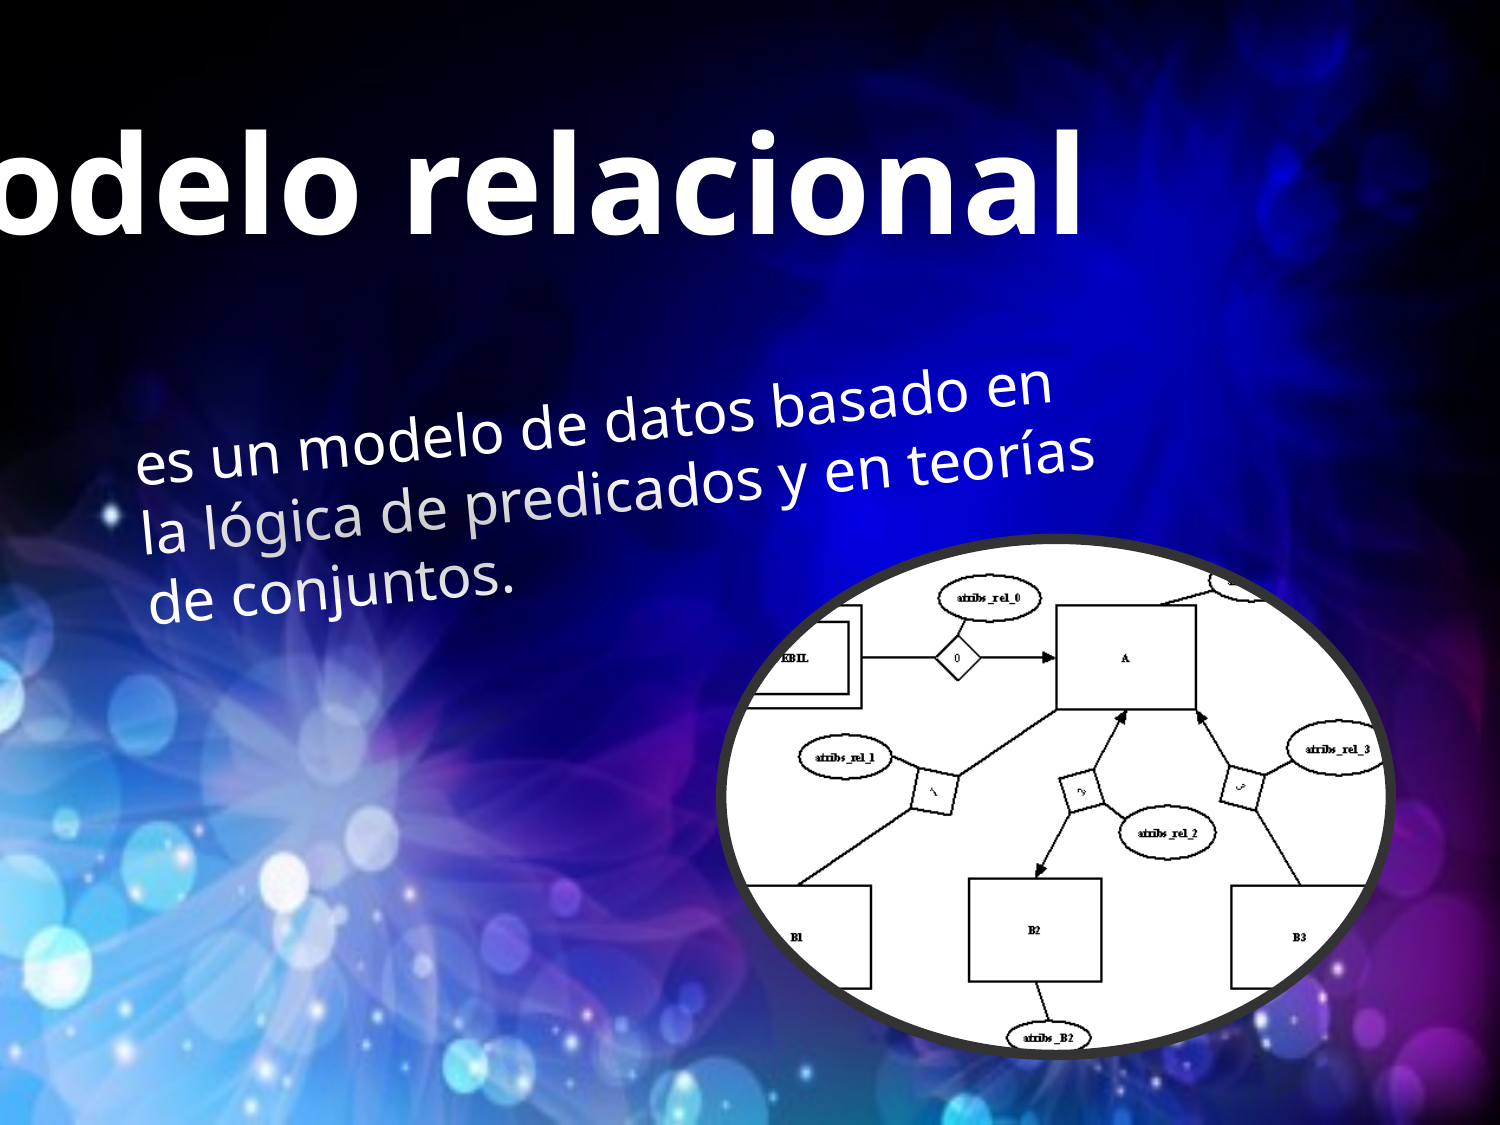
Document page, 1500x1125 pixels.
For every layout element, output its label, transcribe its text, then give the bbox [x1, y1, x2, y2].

text_box es un modelo de datos basado en la lógica de predicados y en teorías de conjuntos. [115, 325, 1182, 646]
text_box Modelo relacional [0, 90, 1106, 270]
picture [0, 0, 1500, 1125]
